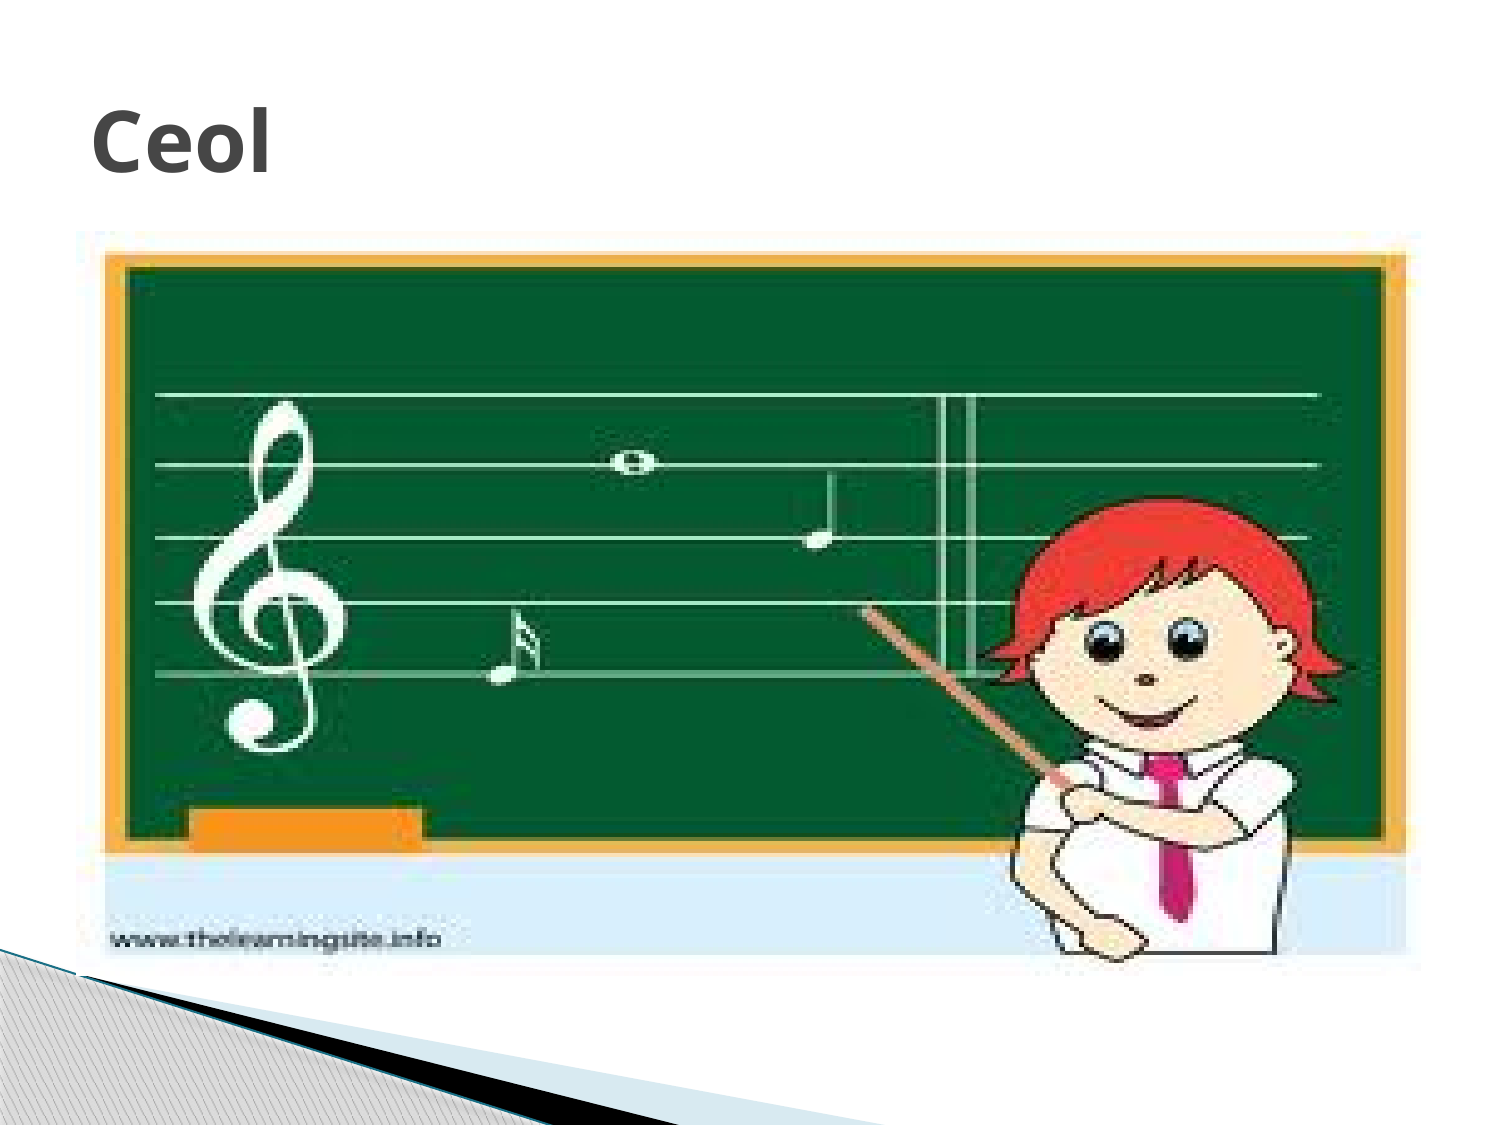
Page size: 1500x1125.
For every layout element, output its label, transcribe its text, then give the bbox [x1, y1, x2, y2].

picture [76, 231, 1436, 977]
title Ceol [75, 45, 1425, 232]
